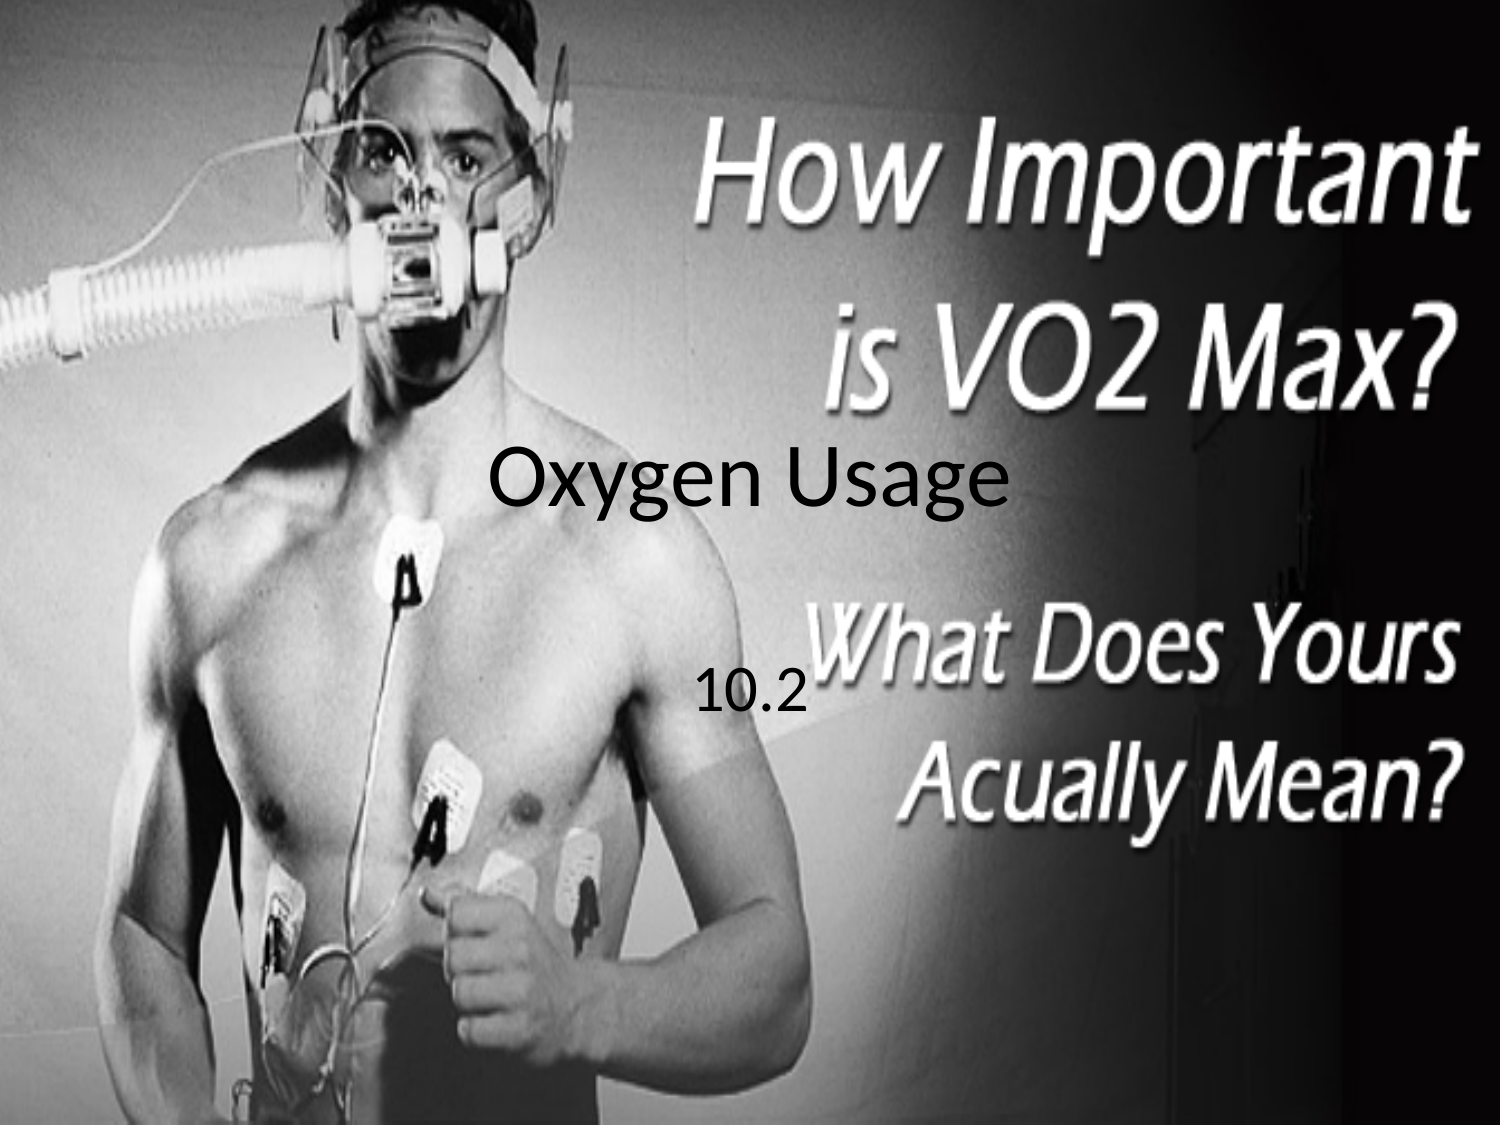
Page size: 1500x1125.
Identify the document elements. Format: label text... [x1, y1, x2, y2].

subtitle 10.2 [225, 637, 1275, 925]
picture [0, 0, 1500, 1125]
title Oxygen Usage [112, 349, 1388, 591]
